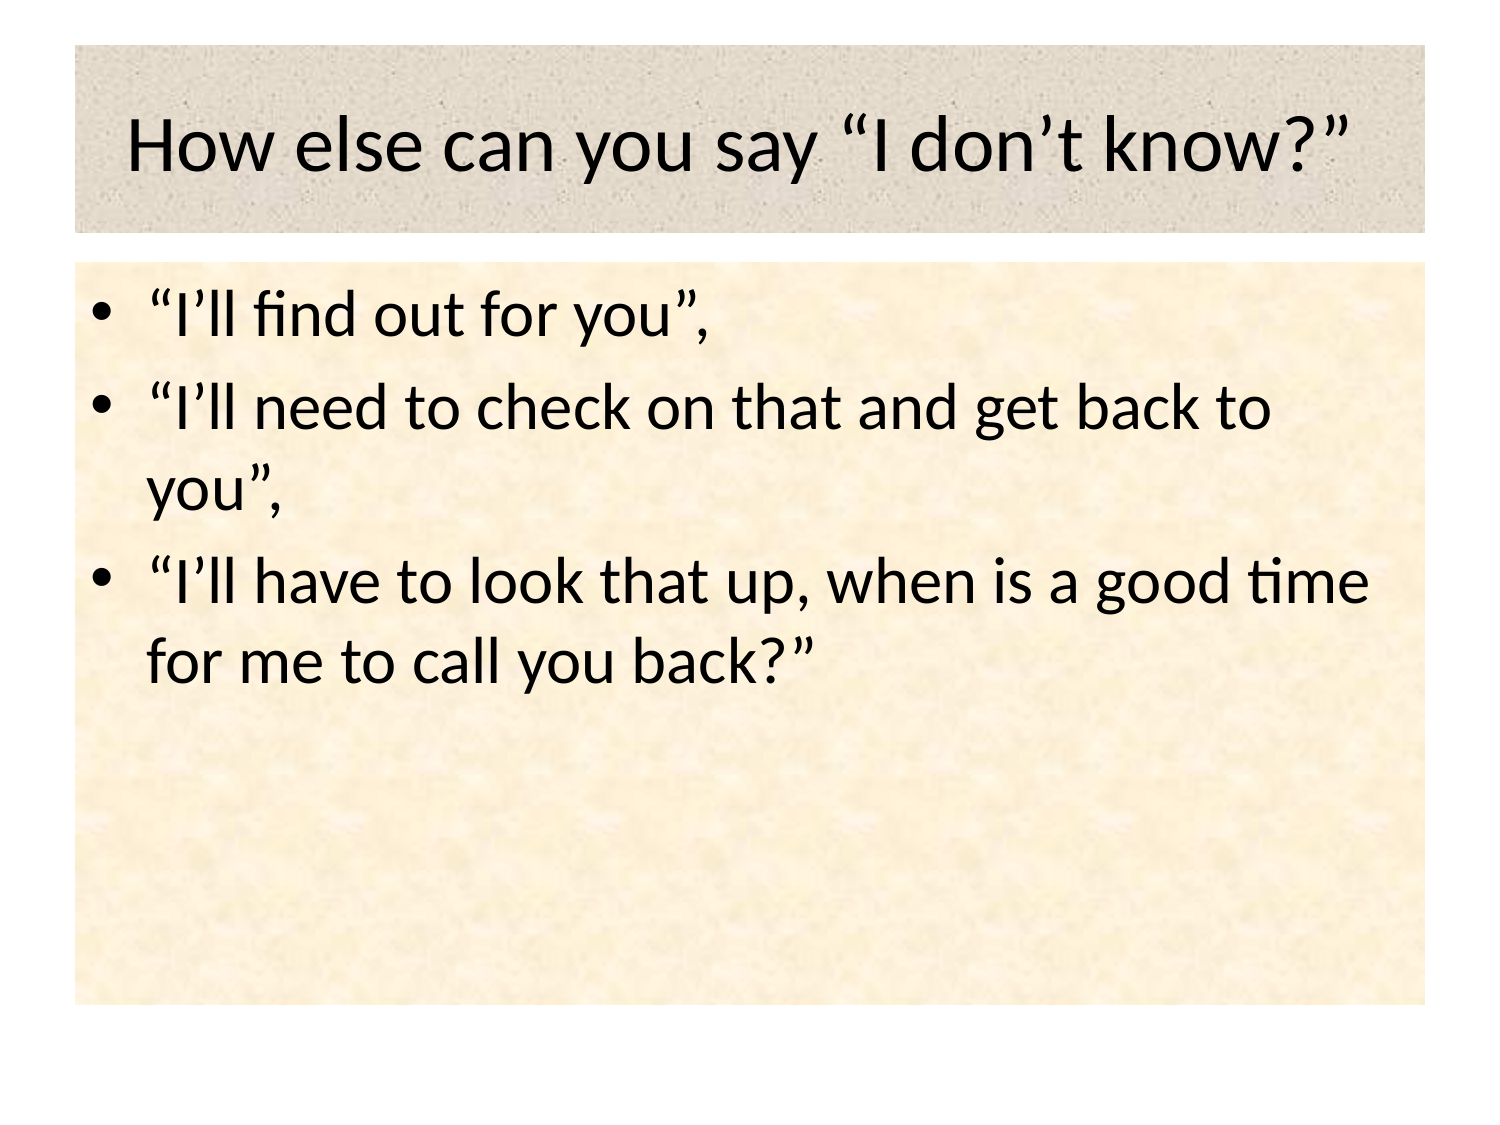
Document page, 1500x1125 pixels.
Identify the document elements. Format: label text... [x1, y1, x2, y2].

title How else can you say “I don’t know?” [75, 45, 1425, 233]
list “I’ll find out for you”, “I’ll need to check on that and get back to you”, “I’ll have to look that up, when is a good time for me to call you back?” [75, 262, 1425, 1005]
